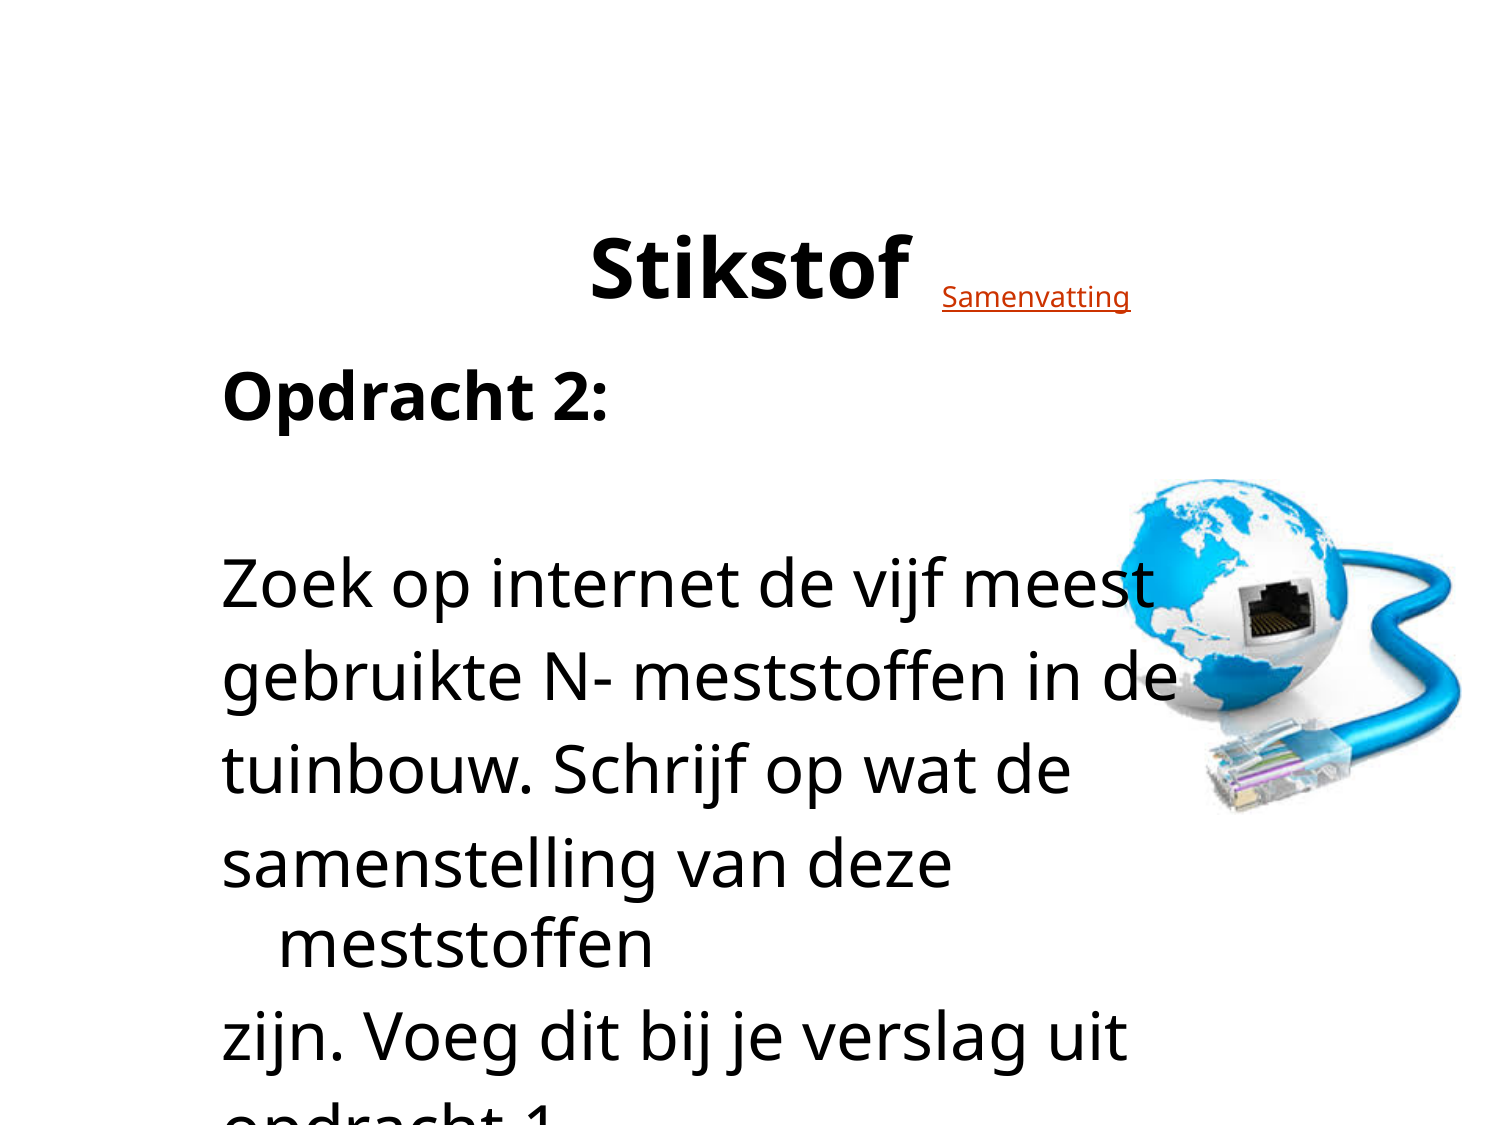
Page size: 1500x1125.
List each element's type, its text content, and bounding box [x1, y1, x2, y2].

title Stikstof [283, 184, 1217, 346]
text_box Samenvatting [927, 237, 1500, 321]
picture [1092, 479, 1462, 815]
list Opdracht 2: Zoek op internet de vijf meest gebruikte N- meststoffen in de tuinbouw. Schrijf op wat de samenstelling van deze meststoffen zijn. Voeg dit bij je verslag uit opdracht 1. [206, 346, 1364, 716]
